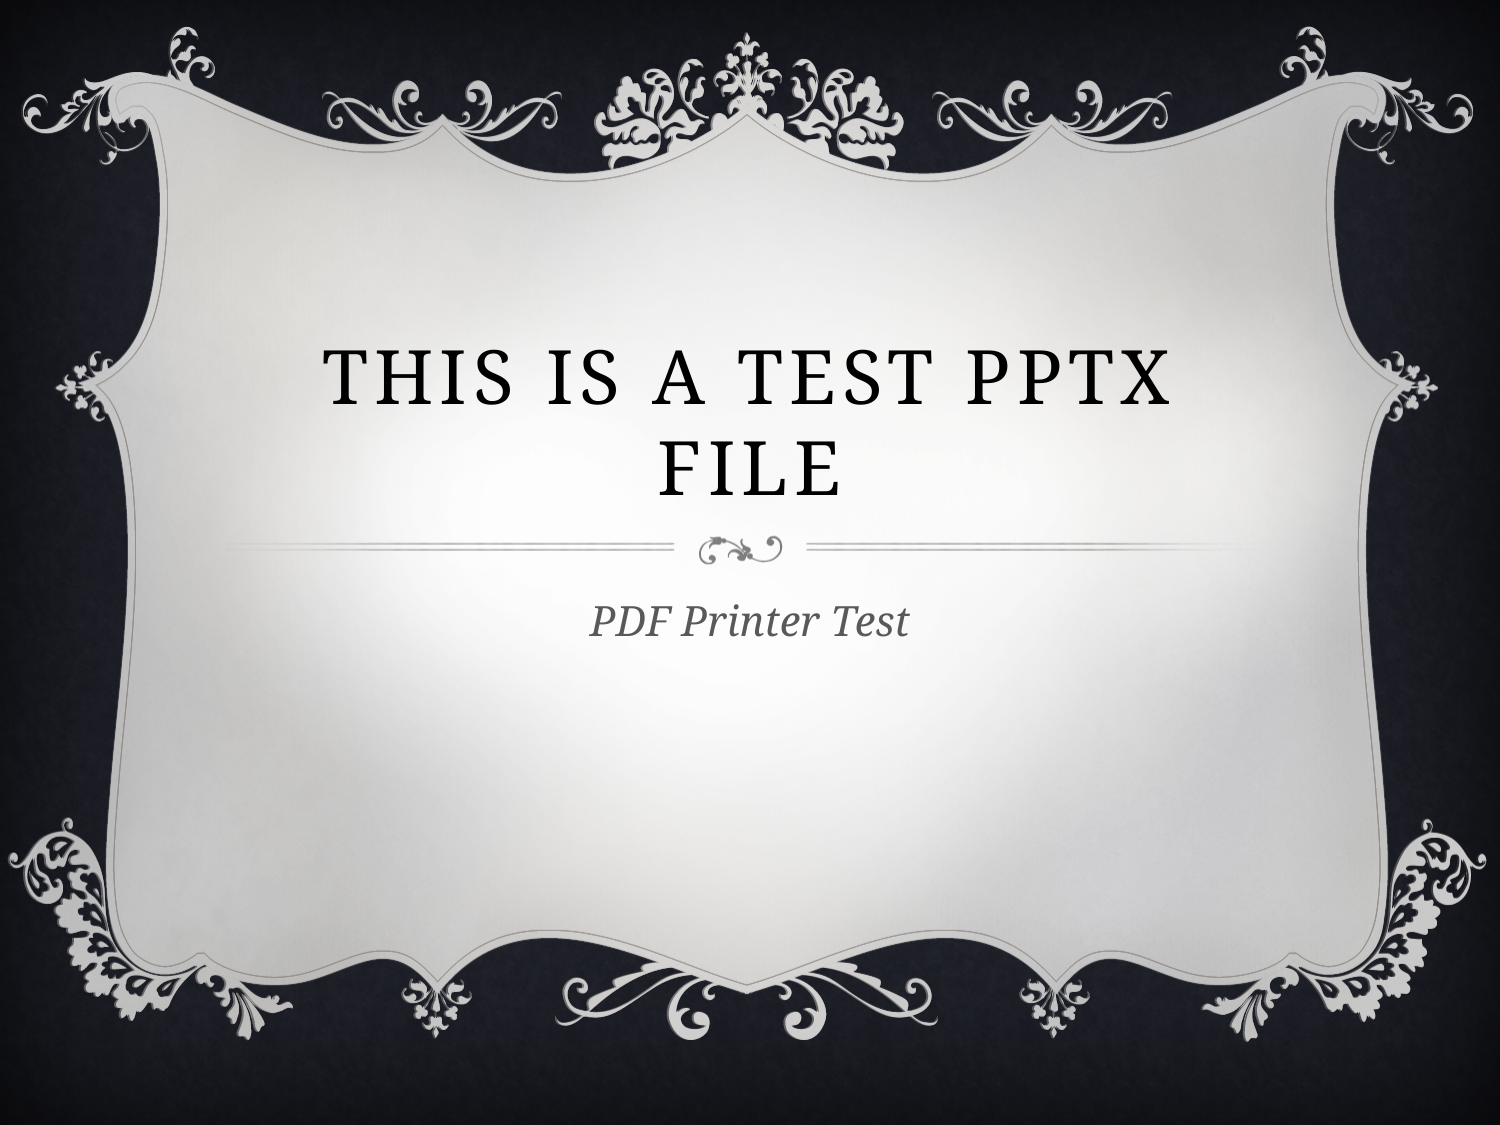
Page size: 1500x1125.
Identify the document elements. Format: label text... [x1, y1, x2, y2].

picture [0, 613, 1500, 1125]
title This is a test pptx file [225, 305, 1275, 518]
subtitle PDF Printer Test [225, 562, 1275, 688]
picture [0, 0, 1500, 459]
